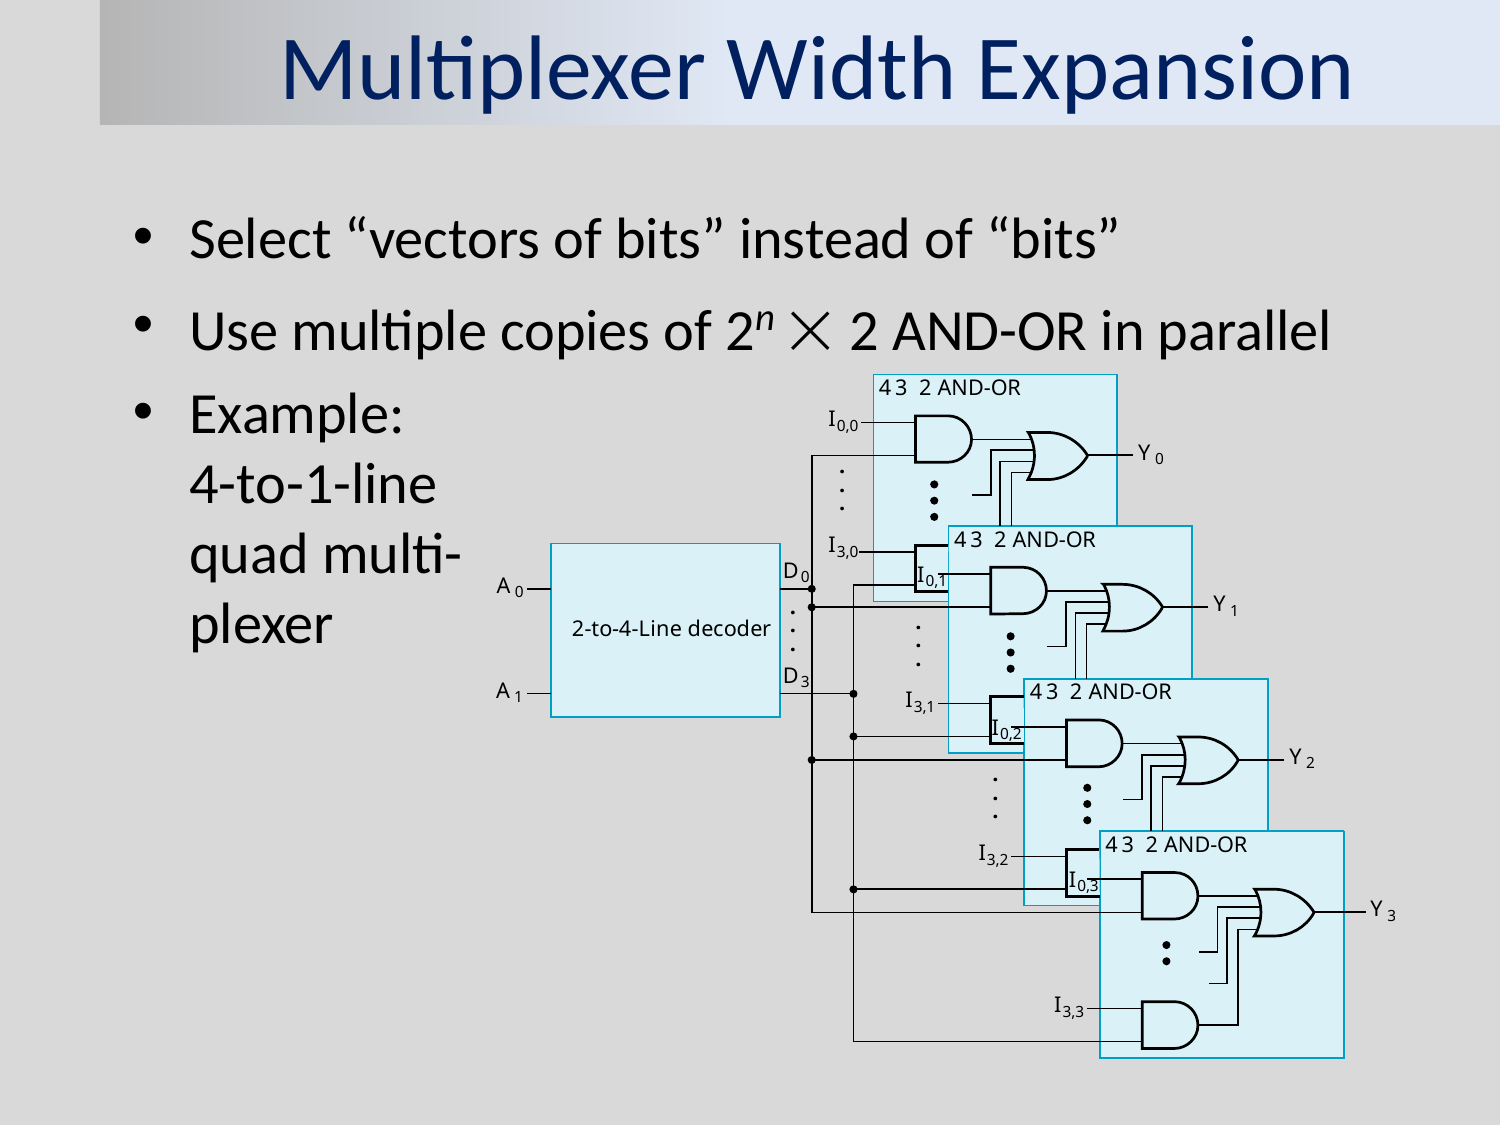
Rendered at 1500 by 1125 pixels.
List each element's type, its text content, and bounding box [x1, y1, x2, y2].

list Select “vectors of bits” instead of “bits” Use multiple copies of 2n ´ 2 AND-OR in parallel Example: 4-to-1-line quad multi- plexer [117, 192, 1393, 1018]
picture [496, 359, 1396, 1079]
title Multiplexer Width Expansion [135, 0, 1500, 125]
